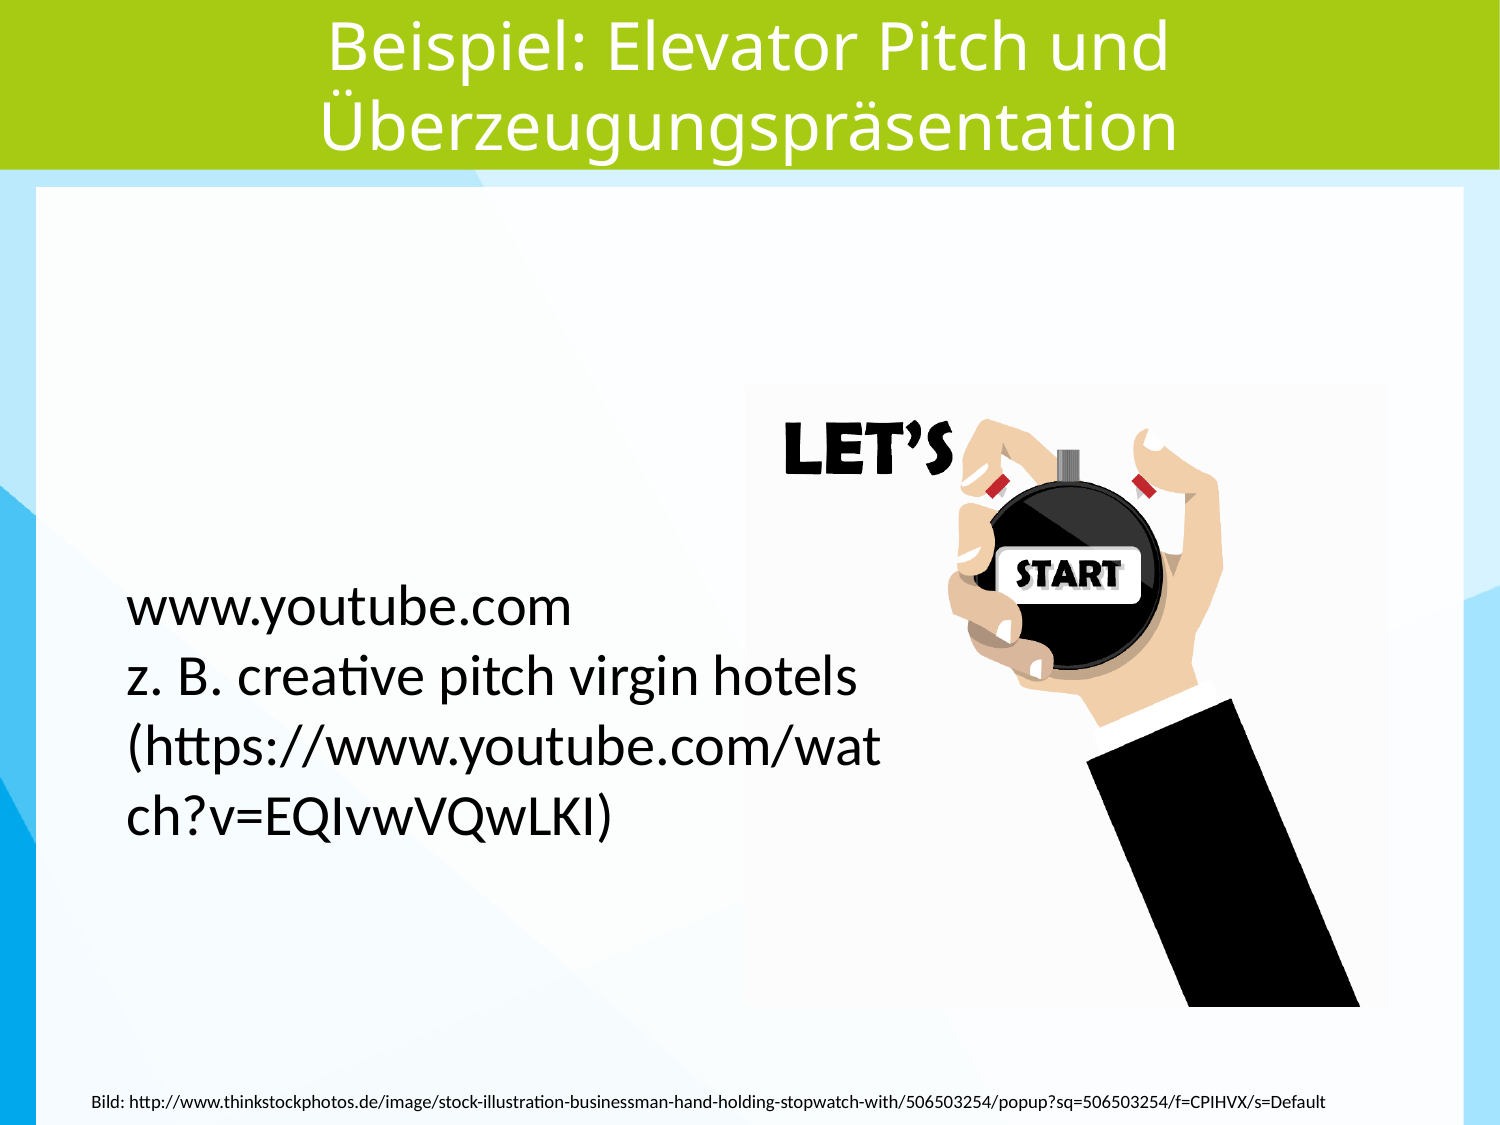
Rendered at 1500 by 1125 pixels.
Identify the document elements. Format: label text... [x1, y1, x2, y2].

text_box Beispiel: Elevator Pitch und Überzeugungspräsentation [0, 0, 1500, 172]
text_box Bild: http://www.thinkstockphotos.de/image/stock-illustration-businessman-hand-holding-stopwatch-with/506503254/popup?sq=506503254/f=CPIHVX/s=Default [76, 1082, 1424, 1120]
text_box www.youtube.com z. B. creative pitch virgin hotels (https://www.youtube.com/watch?v=EQIvwVQwLKI) [112, 559, 739, 855]
picture [745, 385, 1388, 1007]
picture [0, 172, 1500, 1125]
text_box [34, 185, 1466, 1125]
